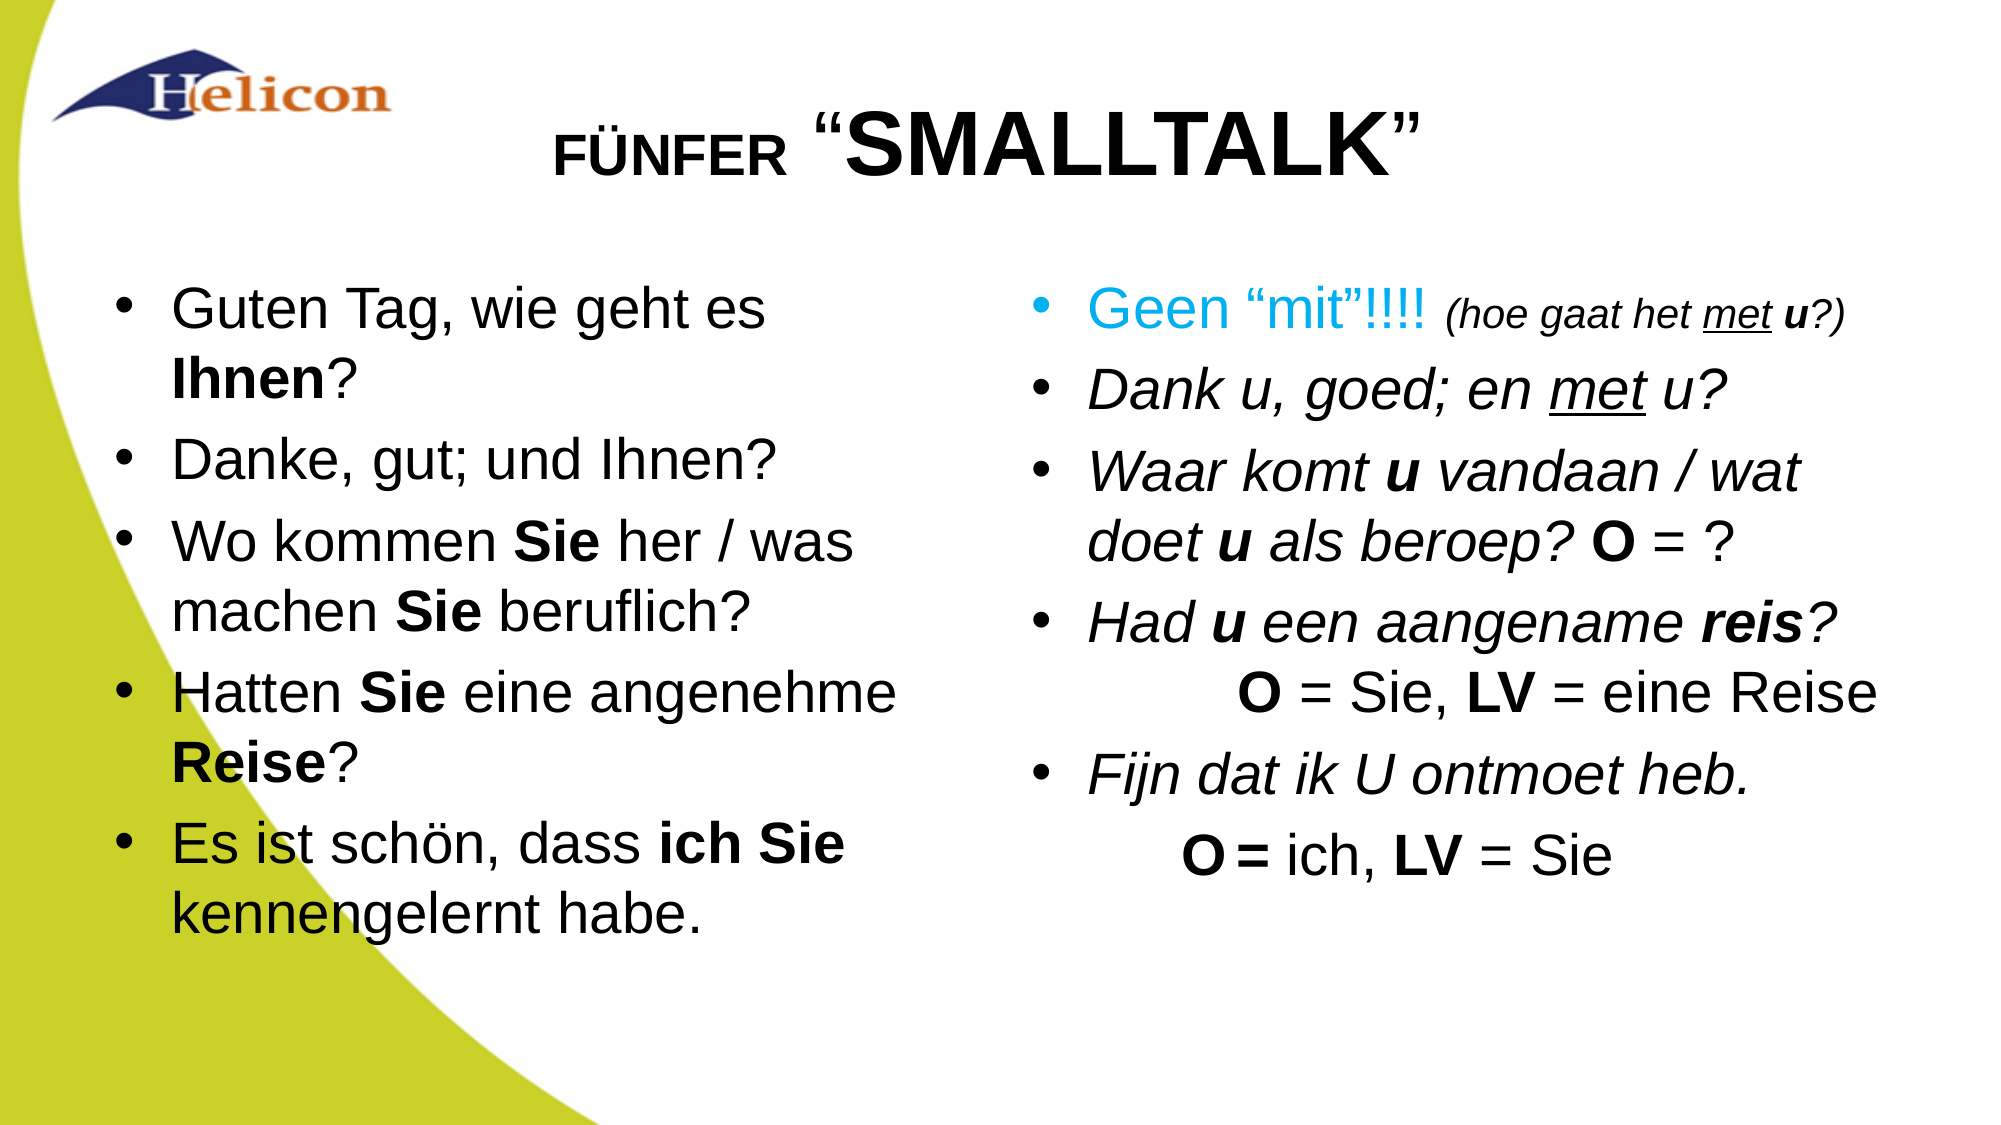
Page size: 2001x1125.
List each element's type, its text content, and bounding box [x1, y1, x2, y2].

picture [0, 0, 2000, 1125]
title FÜNFER “SMALLTALK” [99, 45, 1900, 233]
list Guten Tag, wie geht es Ihnen? Danke, gut; und Ihnen? Wo kommen Sie her / was machen Sie beruflich? Hatten Sie eine angenehme Reise? Es ist schön, dass ich Sie kennengelernt habe. [99, 262, 984, 1005]
list Geen “mit”!!!! (hoe gaat het met u?) Dank u, goed; en met u? Waar komt u vandaan / wat doet u als beroep? O = ? Had u een aangename reis? O = Sie, LV = eine Reise Fijn dat ik U ontmoet heb. O = ich, LV = Sie [1016, 262, 1900, 1005]
